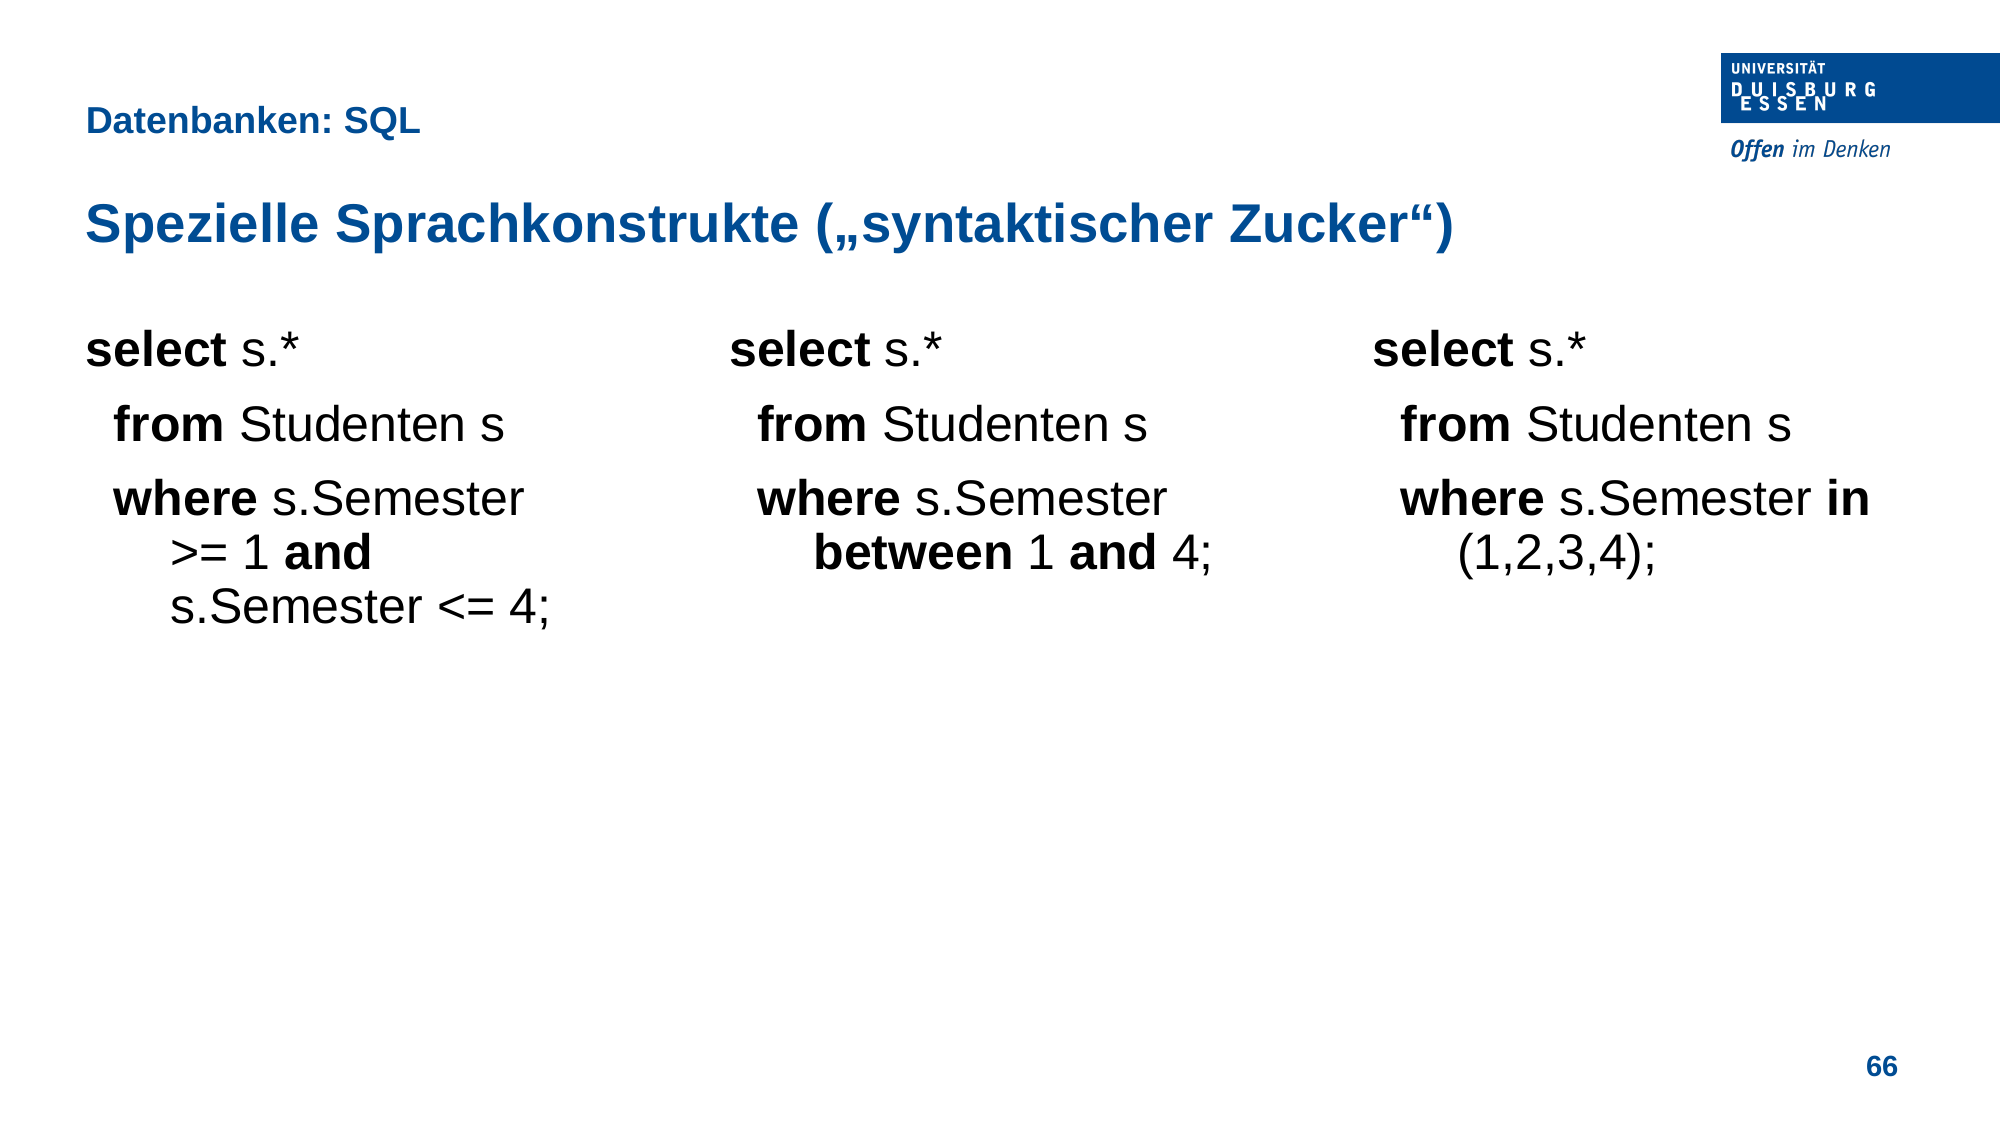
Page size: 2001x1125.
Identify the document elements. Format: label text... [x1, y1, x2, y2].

list select s.* from Studenten s where s.Semester >= 1 and s.Semester <= 4; select s.* from Studenten s where s.Semester between 1 and 4; select s.* from Studenten s where s.Semester in (1,2,3,4); [85, 315, 1914, 1040]
slide_number 66 [1677, 1039, 1914, 1081]
list Datenbanken: SQL [85, 101, 1696, 143]
list Spezielle Sprachkonstrukte („syntaktischer Zucker“) [85, 188, 1696, 263]
picture [1721, 53, 2000, 162]
